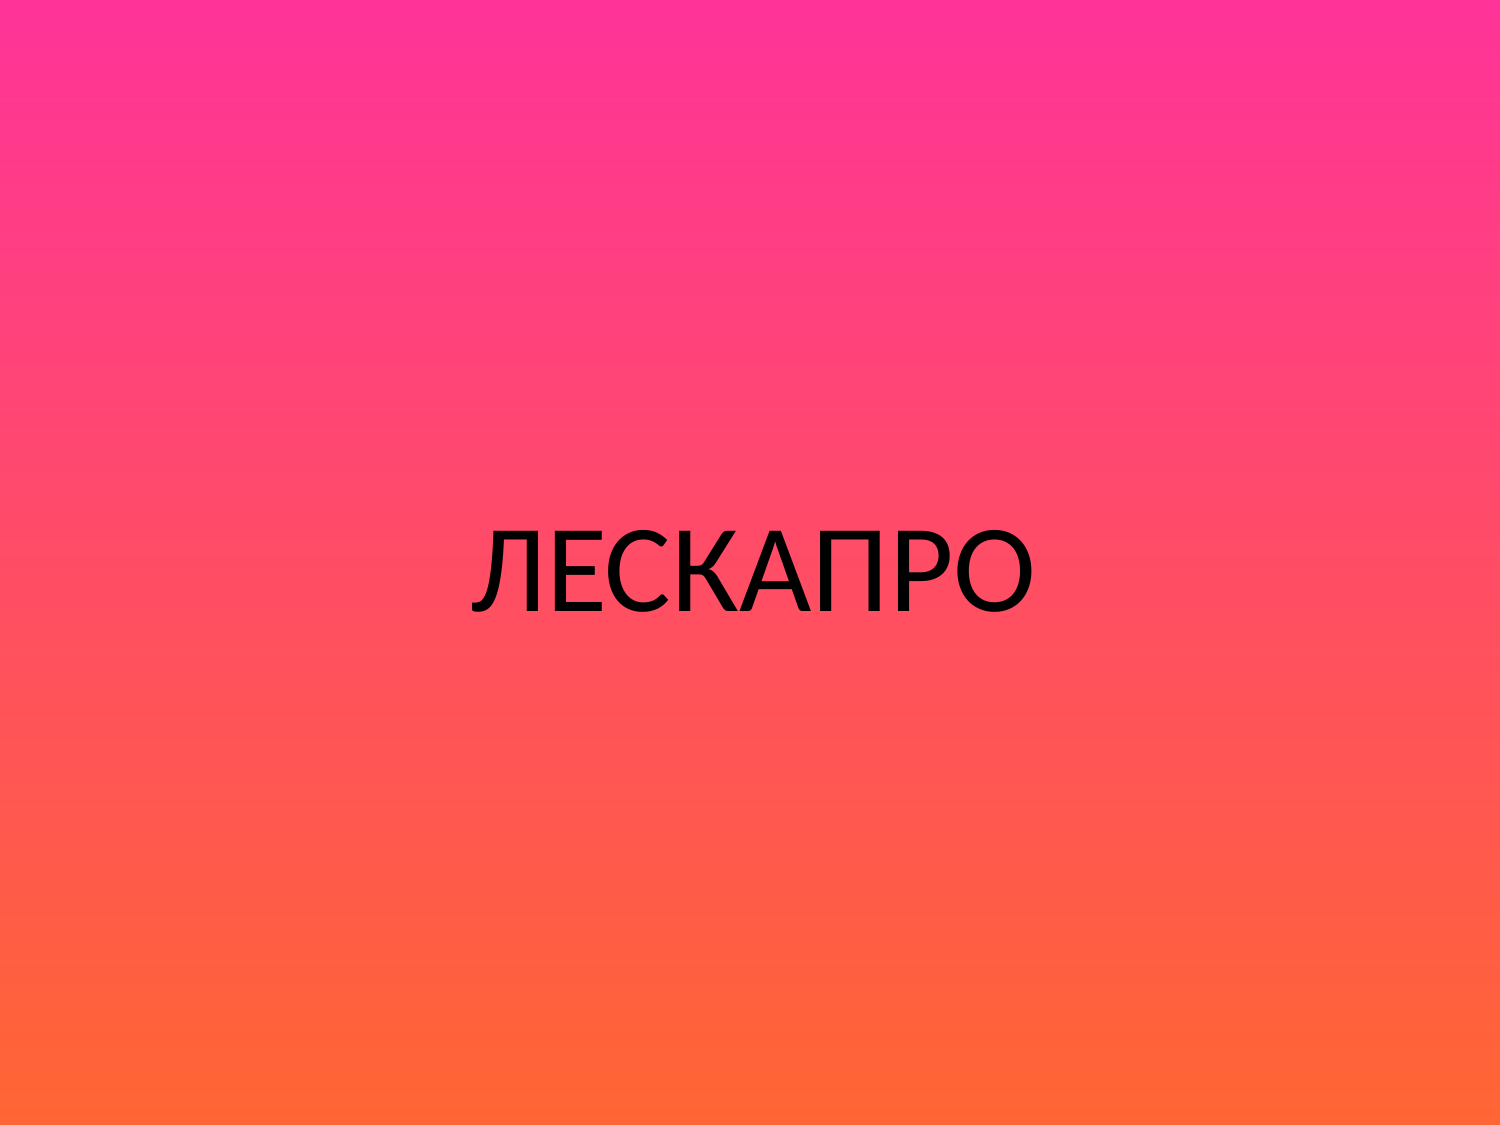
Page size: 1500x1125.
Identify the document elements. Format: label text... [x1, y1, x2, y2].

title ЛЕСКАПРО [82, 45, 1425, 1079]
